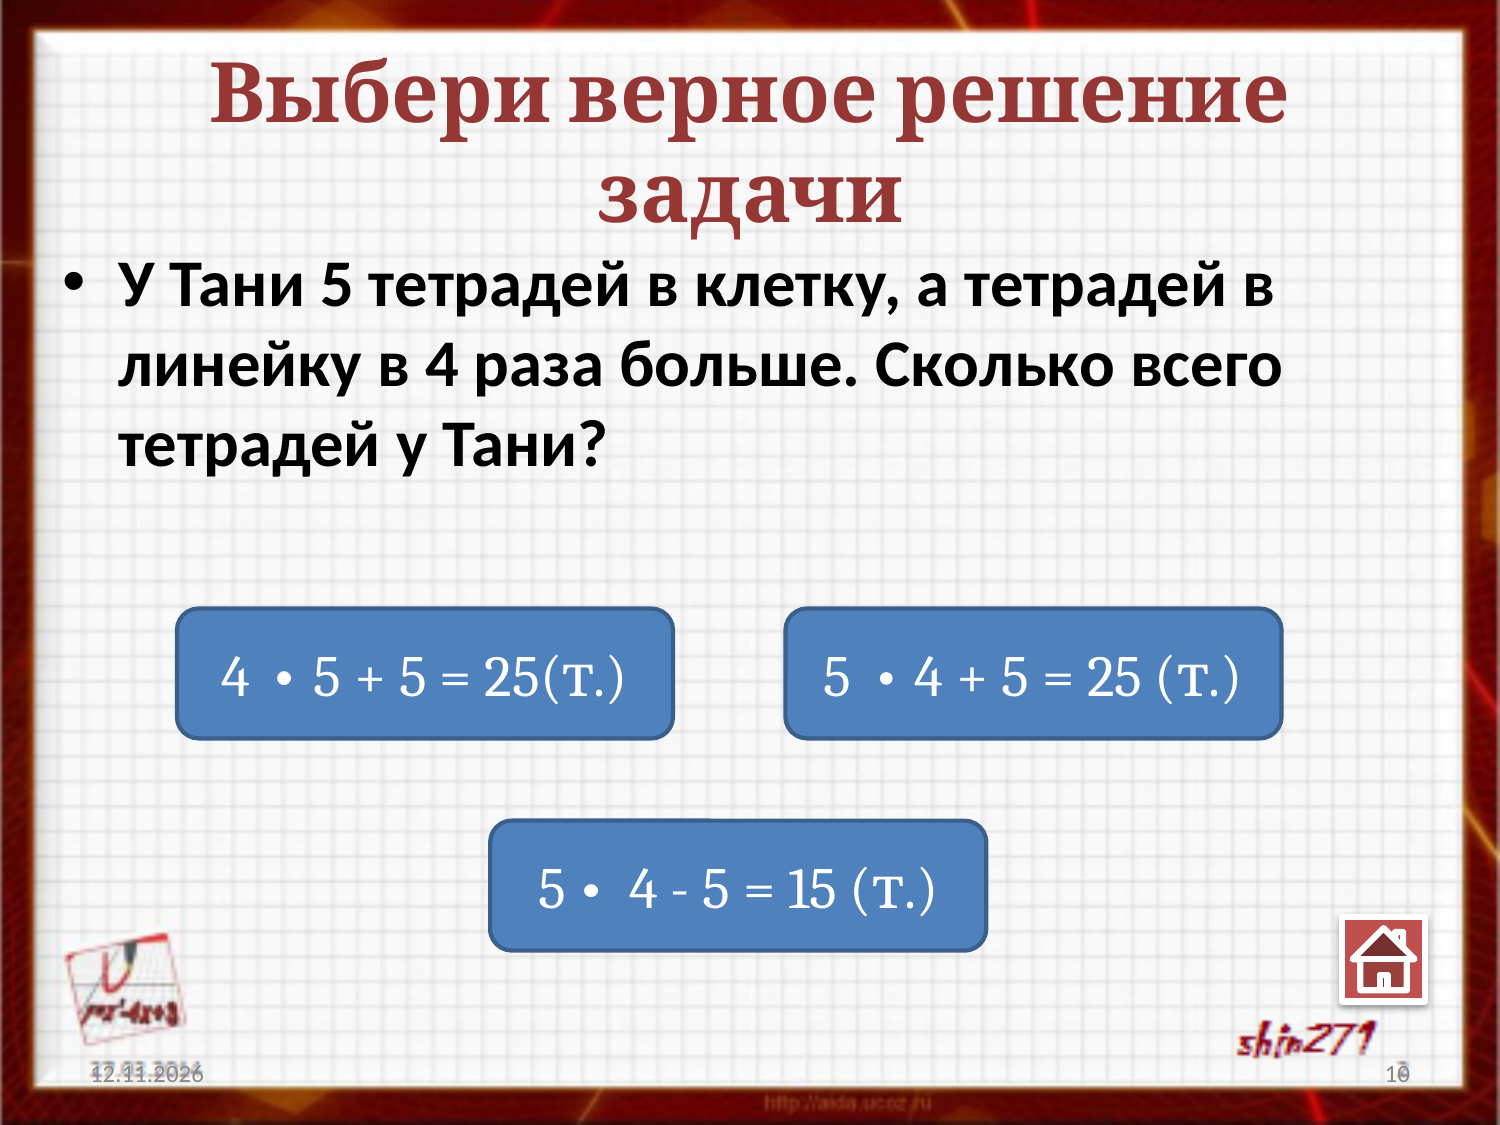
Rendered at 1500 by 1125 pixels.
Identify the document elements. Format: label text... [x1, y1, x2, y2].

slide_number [75, 1042, 425, 1103]
text_box [1339, 914, 1428, 1005]
text_box 4 5 + 5 = 25(т.) [174, 606, 676, 741]
list У Тани 5 тетрадей в клетку, а тетрадей в линейку в 4 раза больше. Сколько всего тетрадей у Тани? [47, 232, 1453, 509]
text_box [785, 608, 1282, 739]
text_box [489, 820, 987, 951]
title Выбери верное решение задачи [75, 45, 1425, 232]
picture [0, 0, 1500, 1125]
slide_number 10 [1074, 1042, 1425, 1103]
